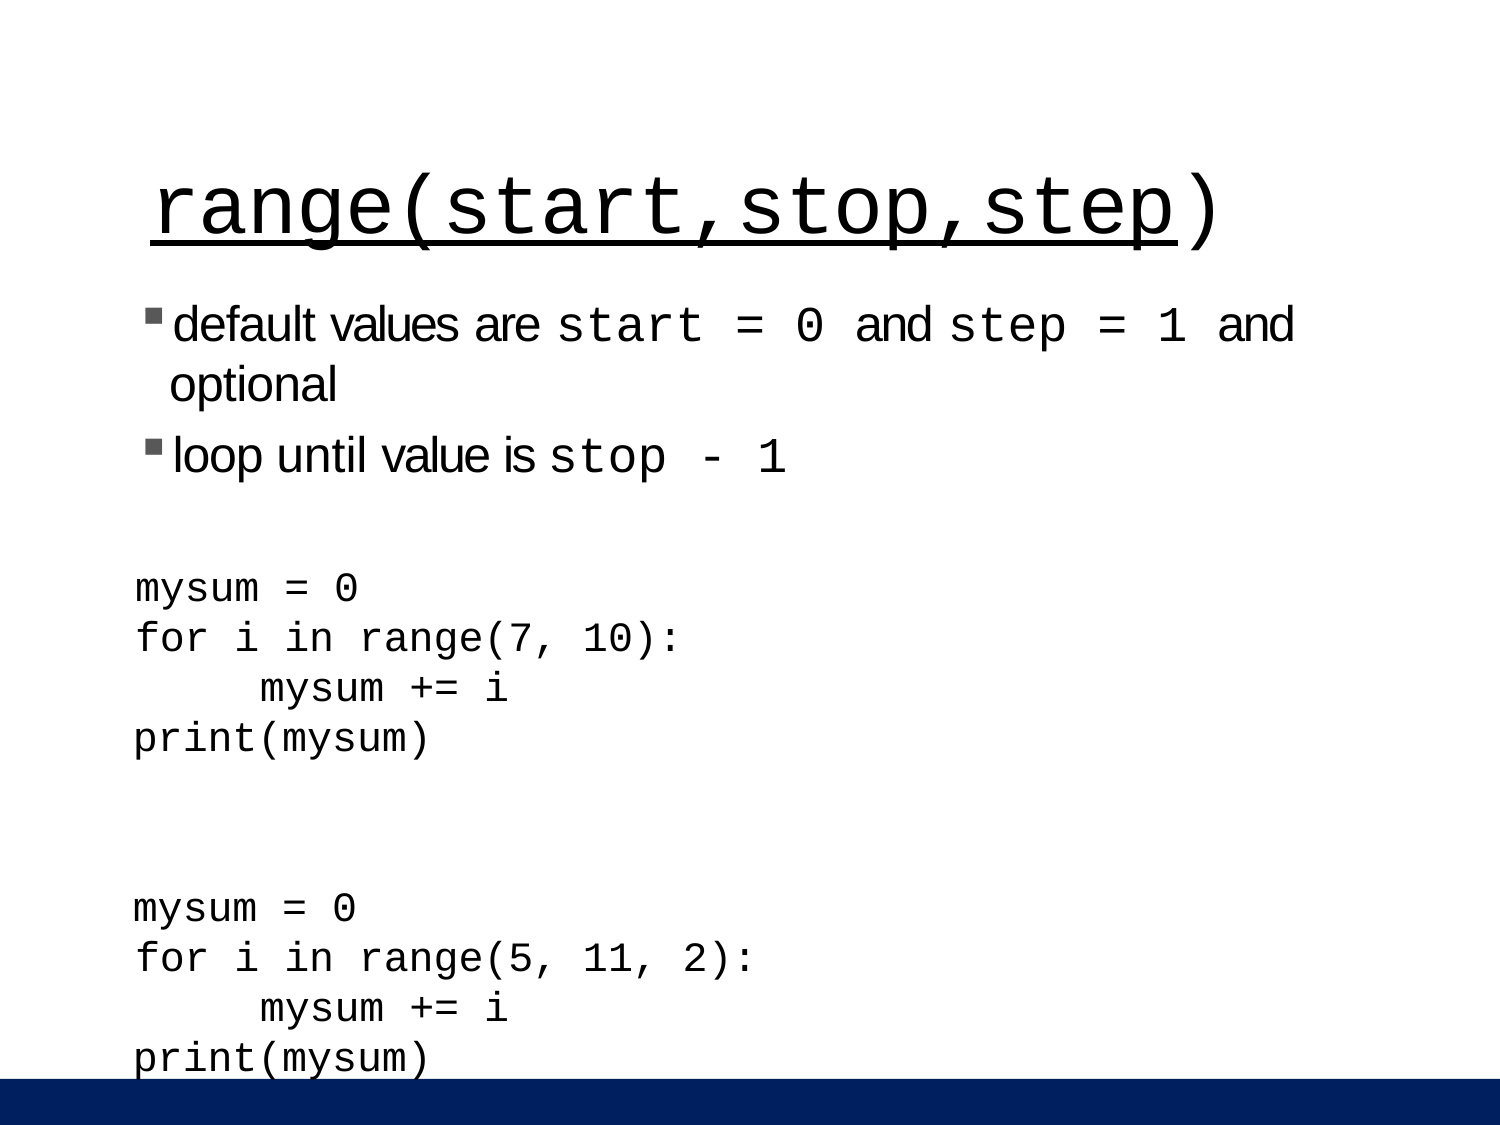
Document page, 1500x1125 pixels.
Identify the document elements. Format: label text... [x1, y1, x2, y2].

text_box default values are start = 0 and step = 1 and optional loop until value is stop - 1 mysum = 0 for i in range(7, 10): mysum += i print(mysum) mysum = 0 for i in range(5, 11, 2): mysum += i print(mysum) [132, 278, 1419, 1080]
title range(start,stop,step) [147, 148, 1449, 339]
